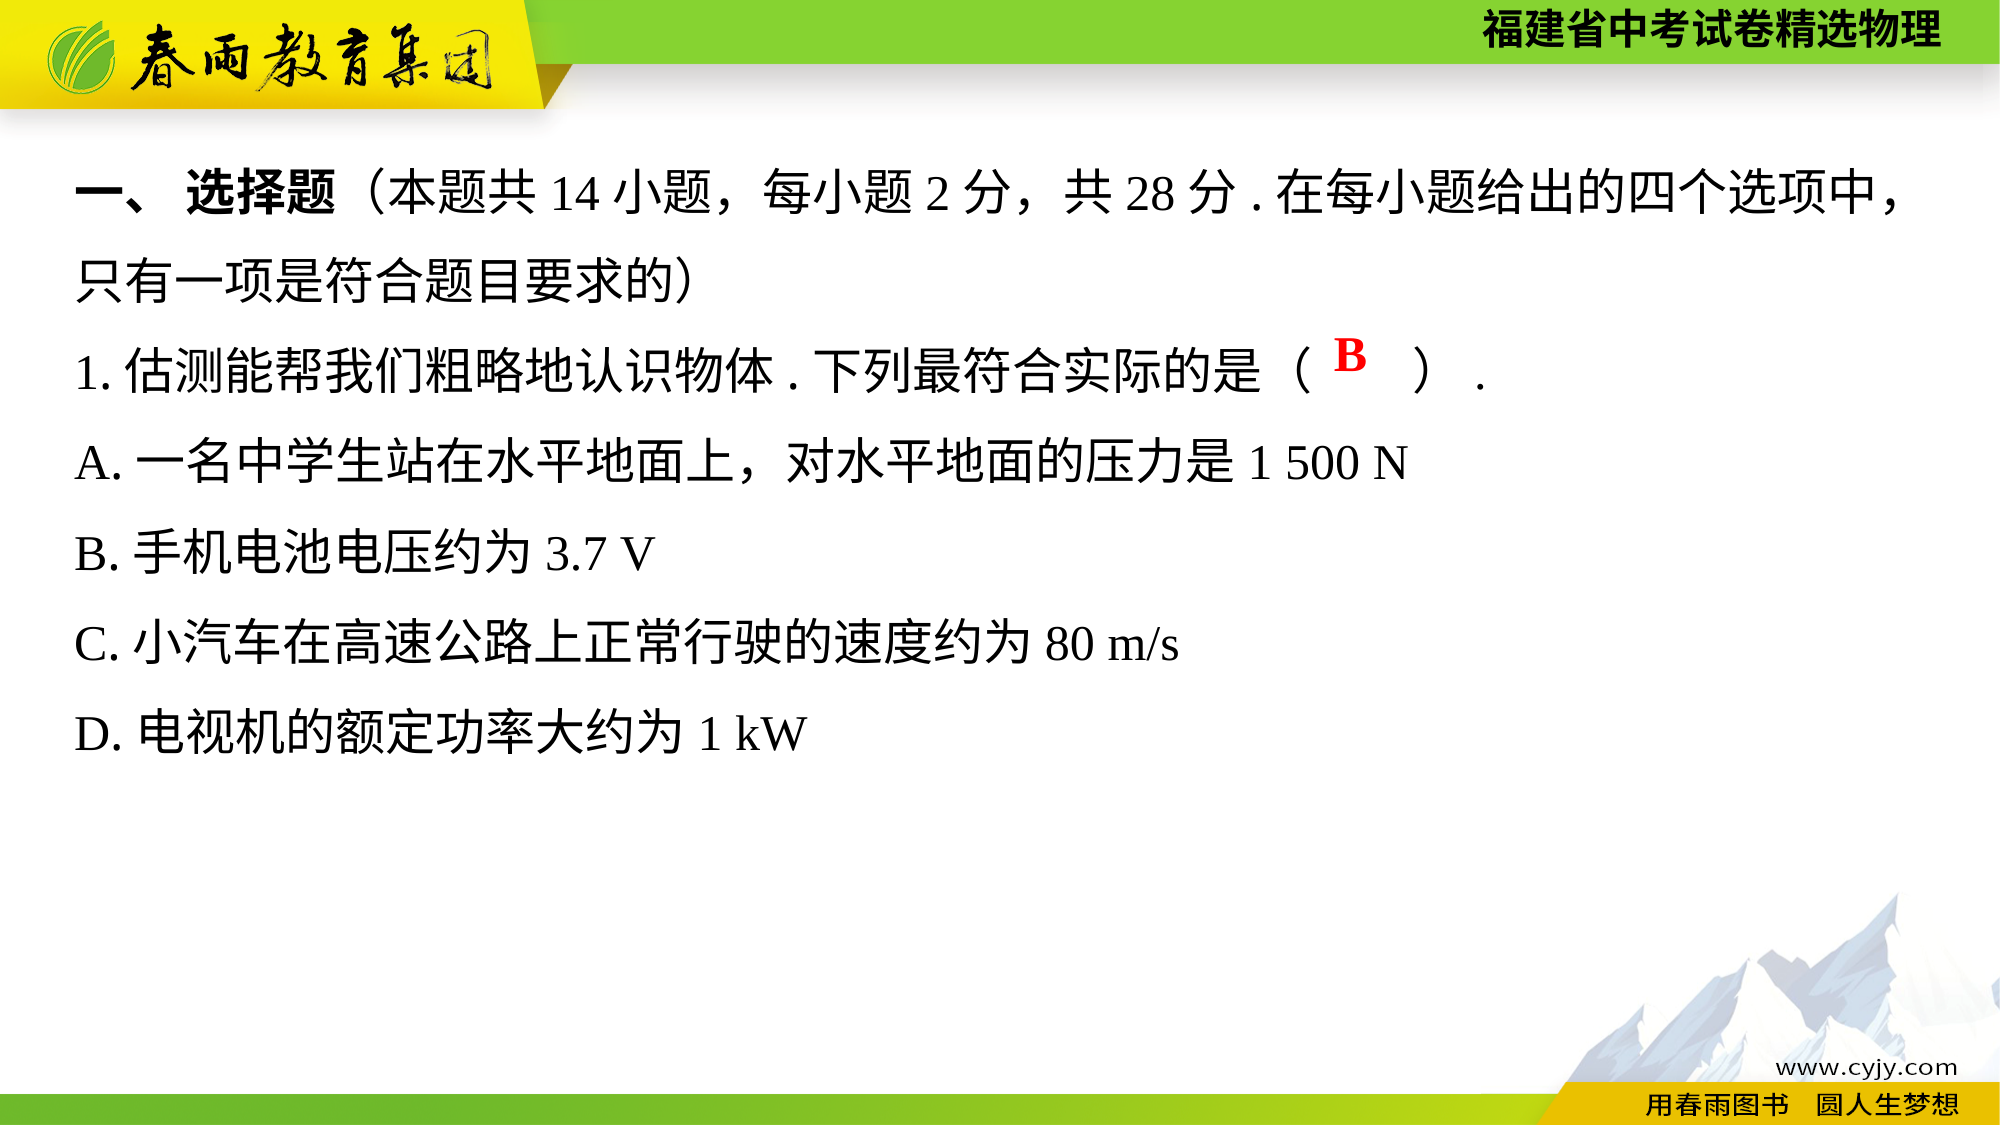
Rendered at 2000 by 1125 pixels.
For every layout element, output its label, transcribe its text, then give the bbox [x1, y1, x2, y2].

picture [0, 0, 2000, 1125]
list 一、 选择题（本题共14小题，每小题2分，共28分.在每小题给出的四个选项中，只有一项是符合题目要求的） 1.估测能帮我们粗略地认识物体.下列最符合实际的是（ ）. A.一名中学生站在水平地面上，对水平地面的压力是1 500 N B.手机电池电压约为3.7 V C.小汽车在高速公路上正常行驶的速度约为80 m/s D.电视机的额定功率大约为1 kW [59, 122, 1944, 774]
text_box B [1319, 314, 1383, 390]
